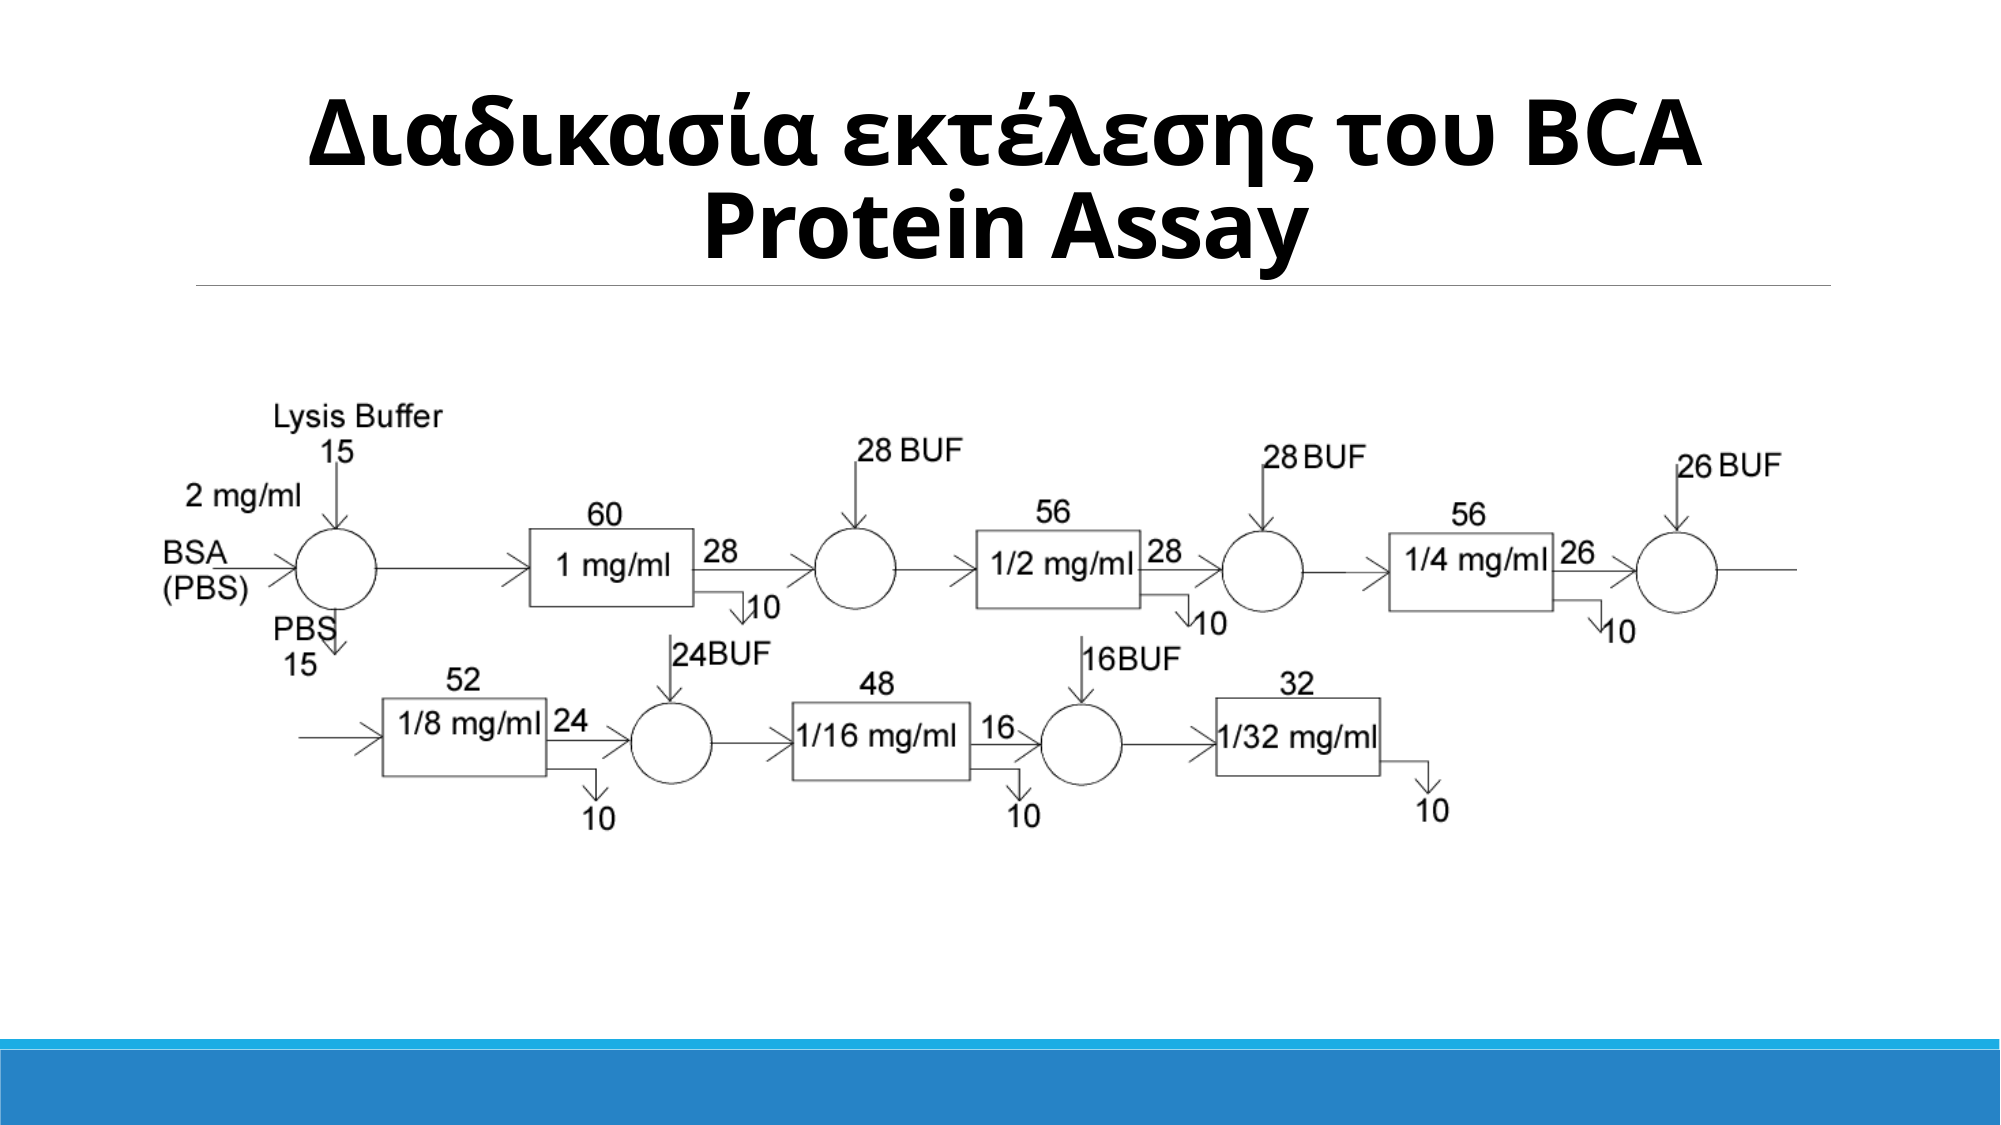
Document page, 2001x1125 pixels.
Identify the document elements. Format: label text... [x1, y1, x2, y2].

title Διαδικασία εκτέλεσης του BCA Protein Assay [180, 47, 1830, 285]
picture [145, 355, 1797, 871]
